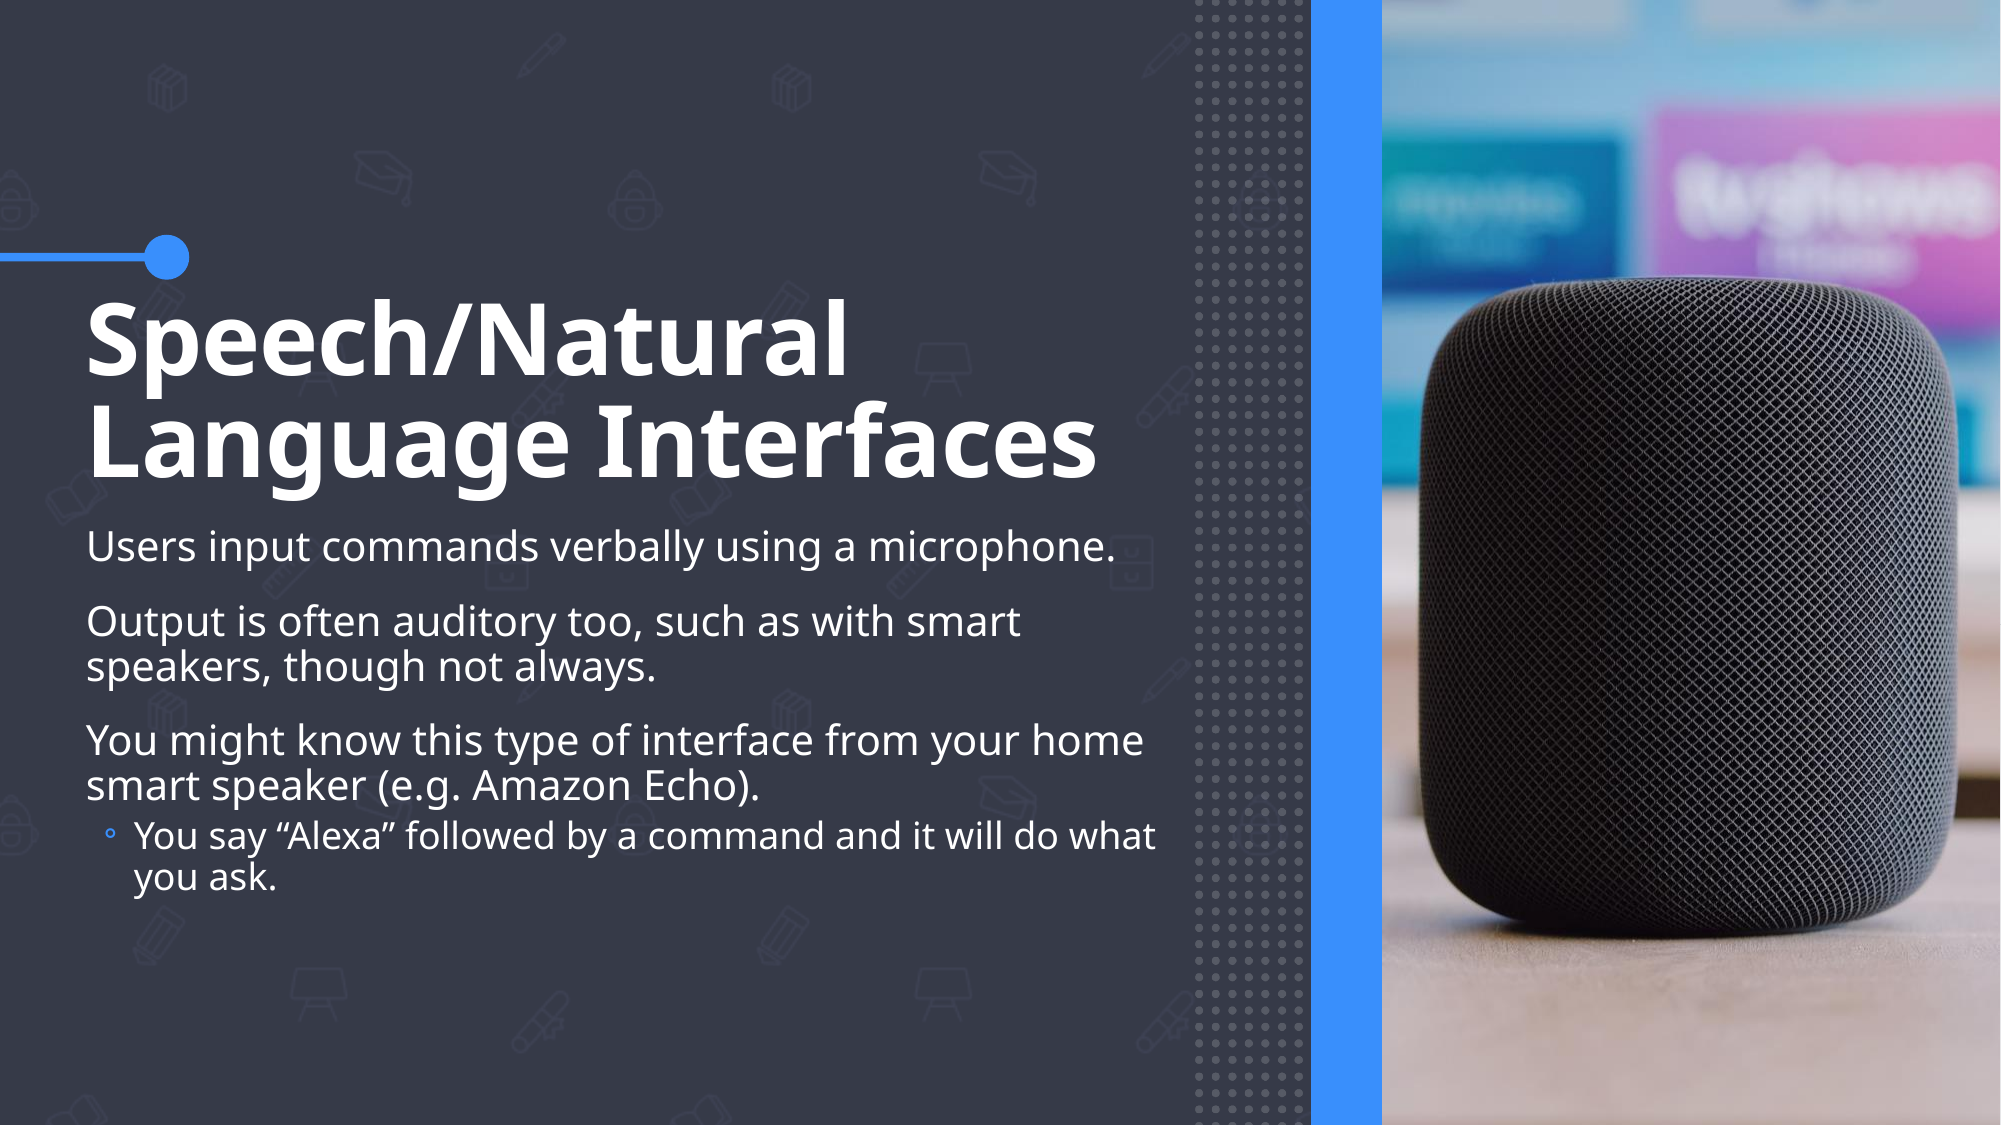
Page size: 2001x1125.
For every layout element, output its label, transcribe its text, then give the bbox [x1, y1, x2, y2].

list Users input commands verbally using a microphone. Output is often auditory too, such as with smart speakers, though not always. You might know this type of interface from your home smart speaker (e.g. Amazon Echo). You say “Alexa” followed by a command and it will do what you ask. [70, 518, 1183, 1090]
picture [0, 0, 1311, 1125]
title Speech/Natural Language Interfaces [70, 279, 1183, 505]
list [1381, 0, 2000, 1125]
